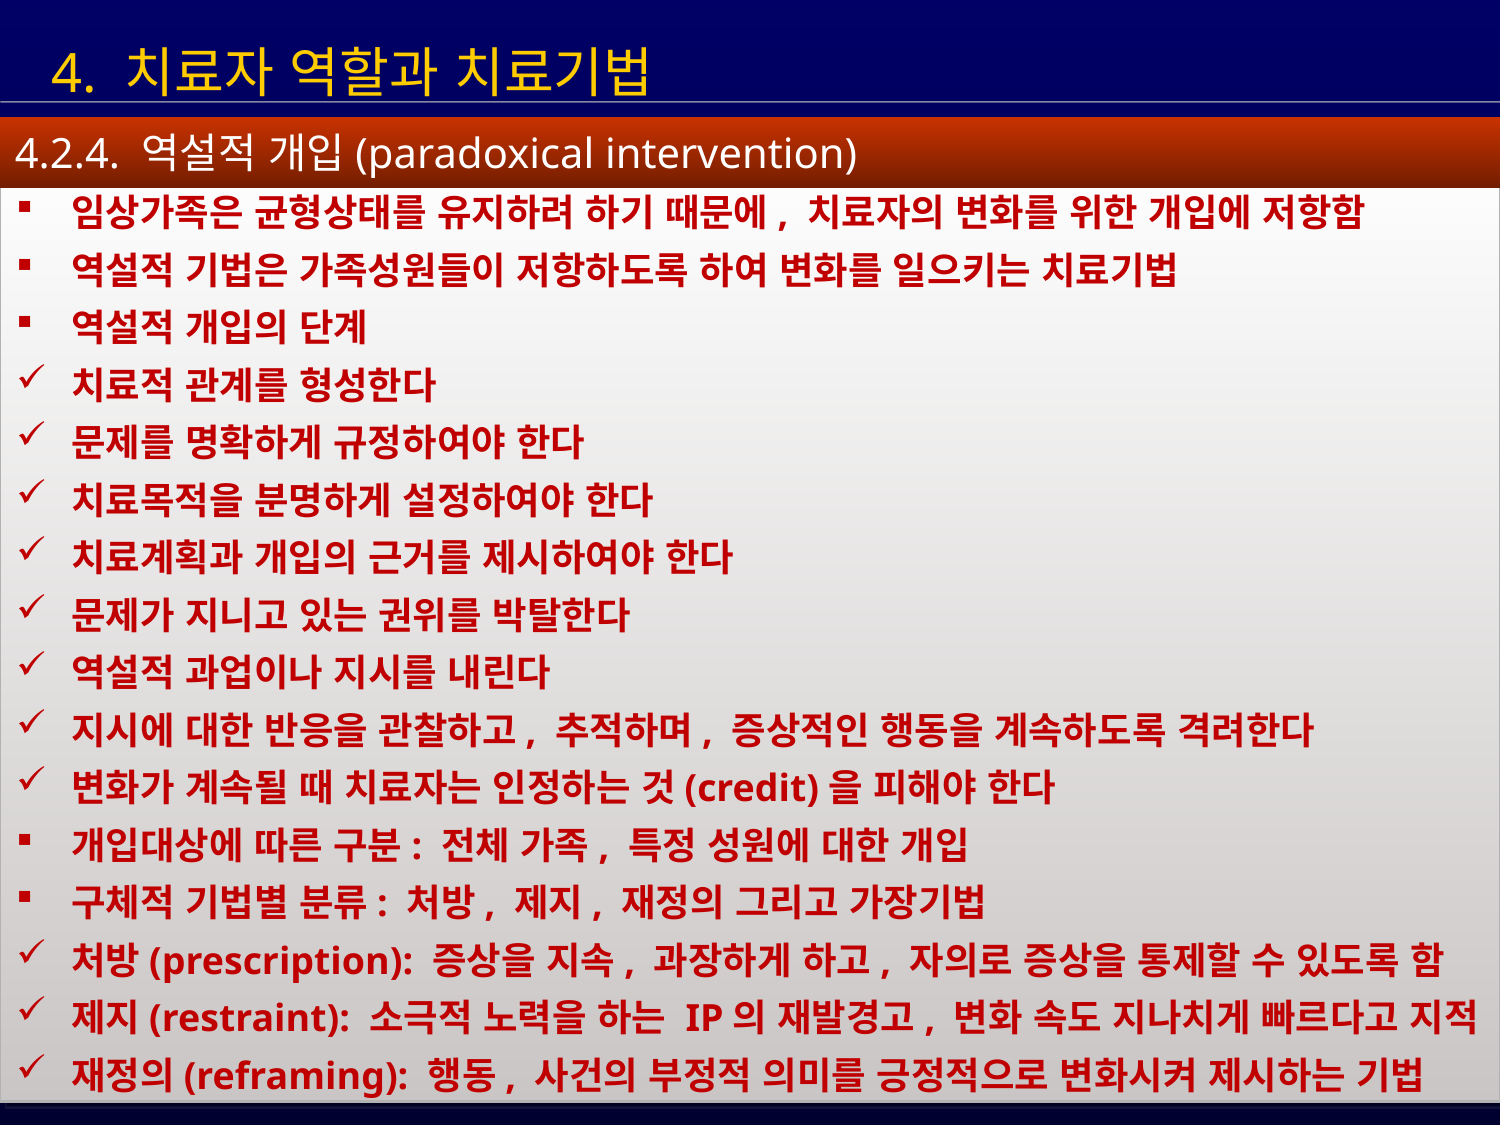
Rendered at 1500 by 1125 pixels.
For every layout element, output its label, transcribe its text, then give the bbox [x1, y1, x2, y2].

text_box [0, 116, 1500, 1102]
text_box 4. 치료자 역할과 치료기법 [36, 102, 670, 111]
text_box 4. 치료자 역할과 치료기법 [36, 30, 670, 101]
